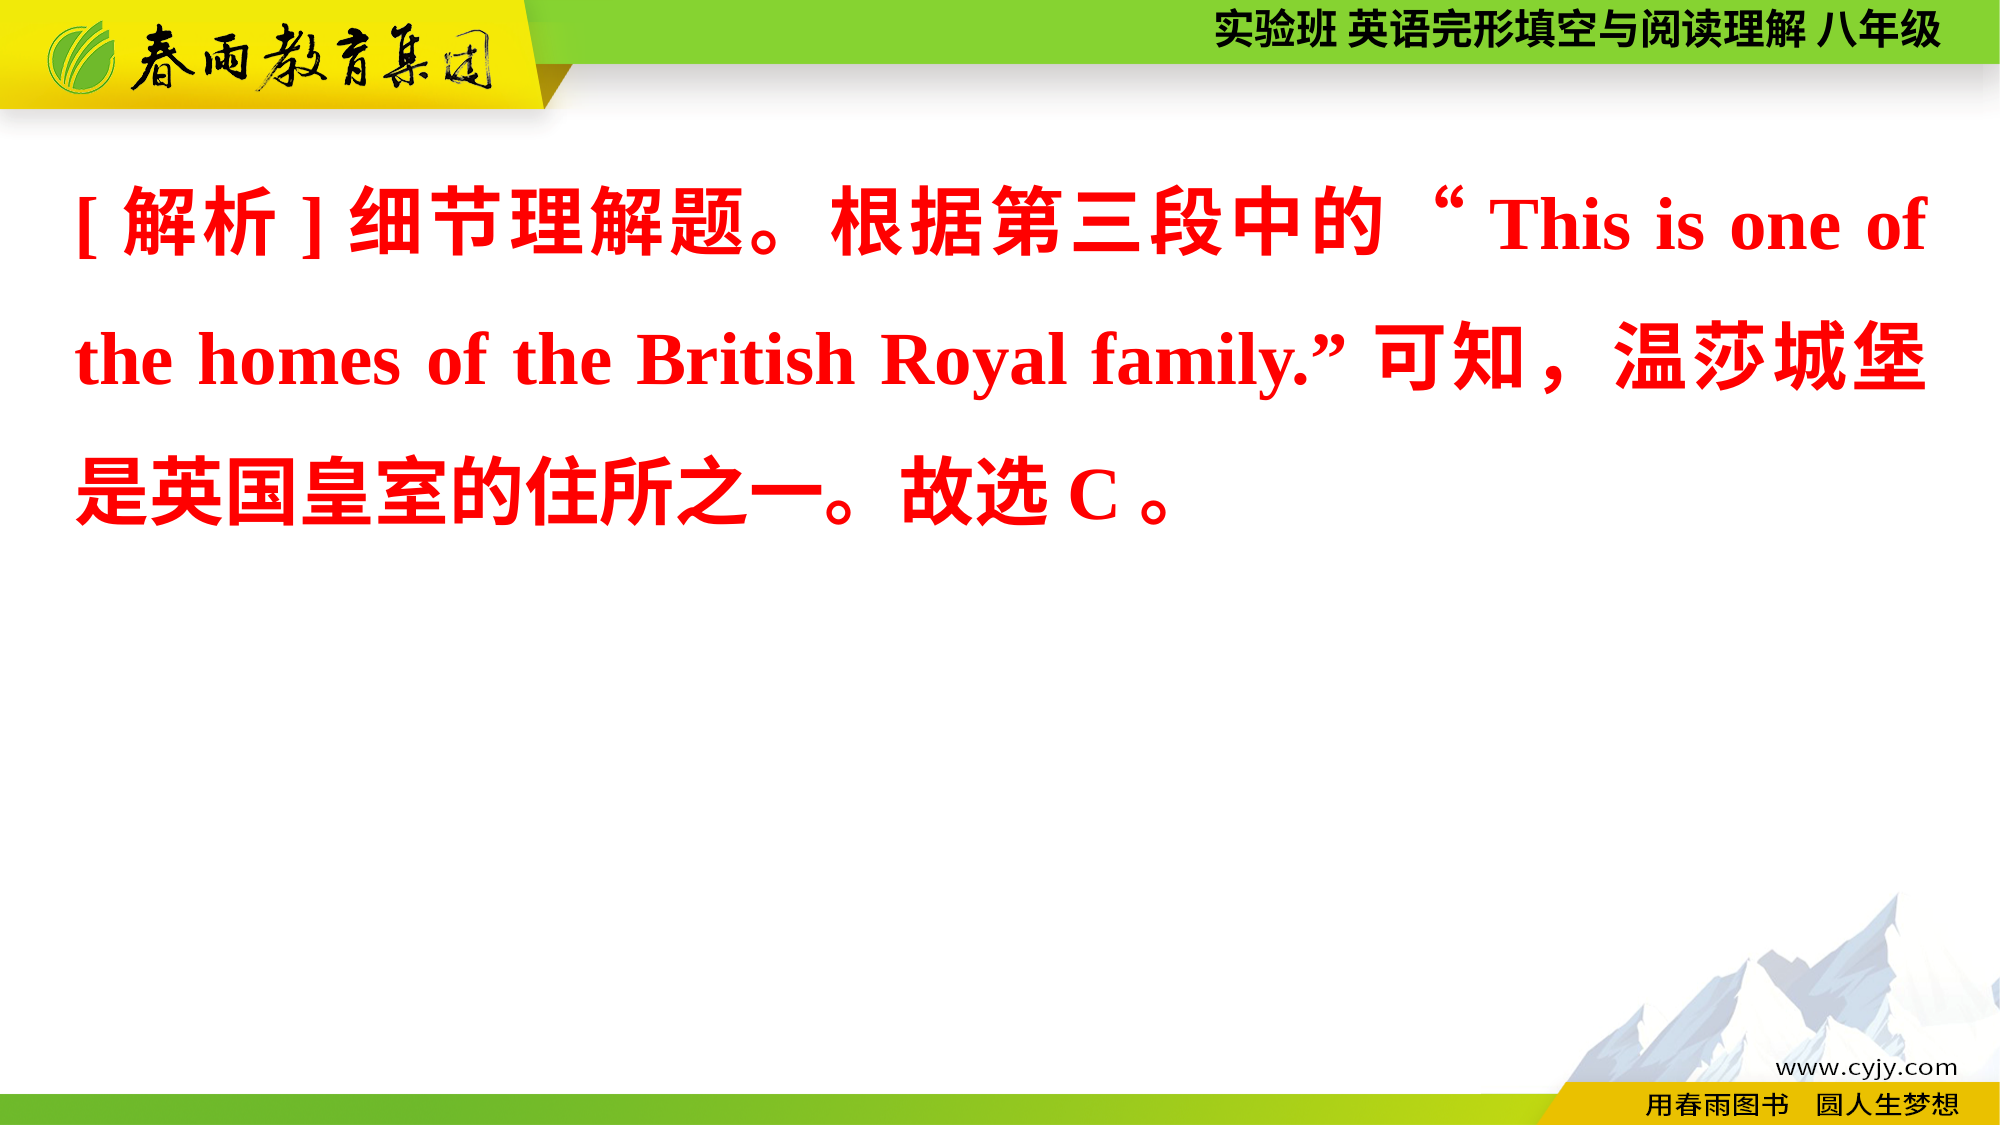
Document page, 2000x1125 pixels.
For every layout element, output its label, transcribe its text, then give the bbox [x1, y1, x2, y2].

list [解析]细节理解题。根据第三段中的“This is one of the homes of the British Royal family.”可知，温莎城堡是英国皇室的住所之一。故选C。 [59, 122, 1944, 530]
picture [0, 0, 2000, 1125]
